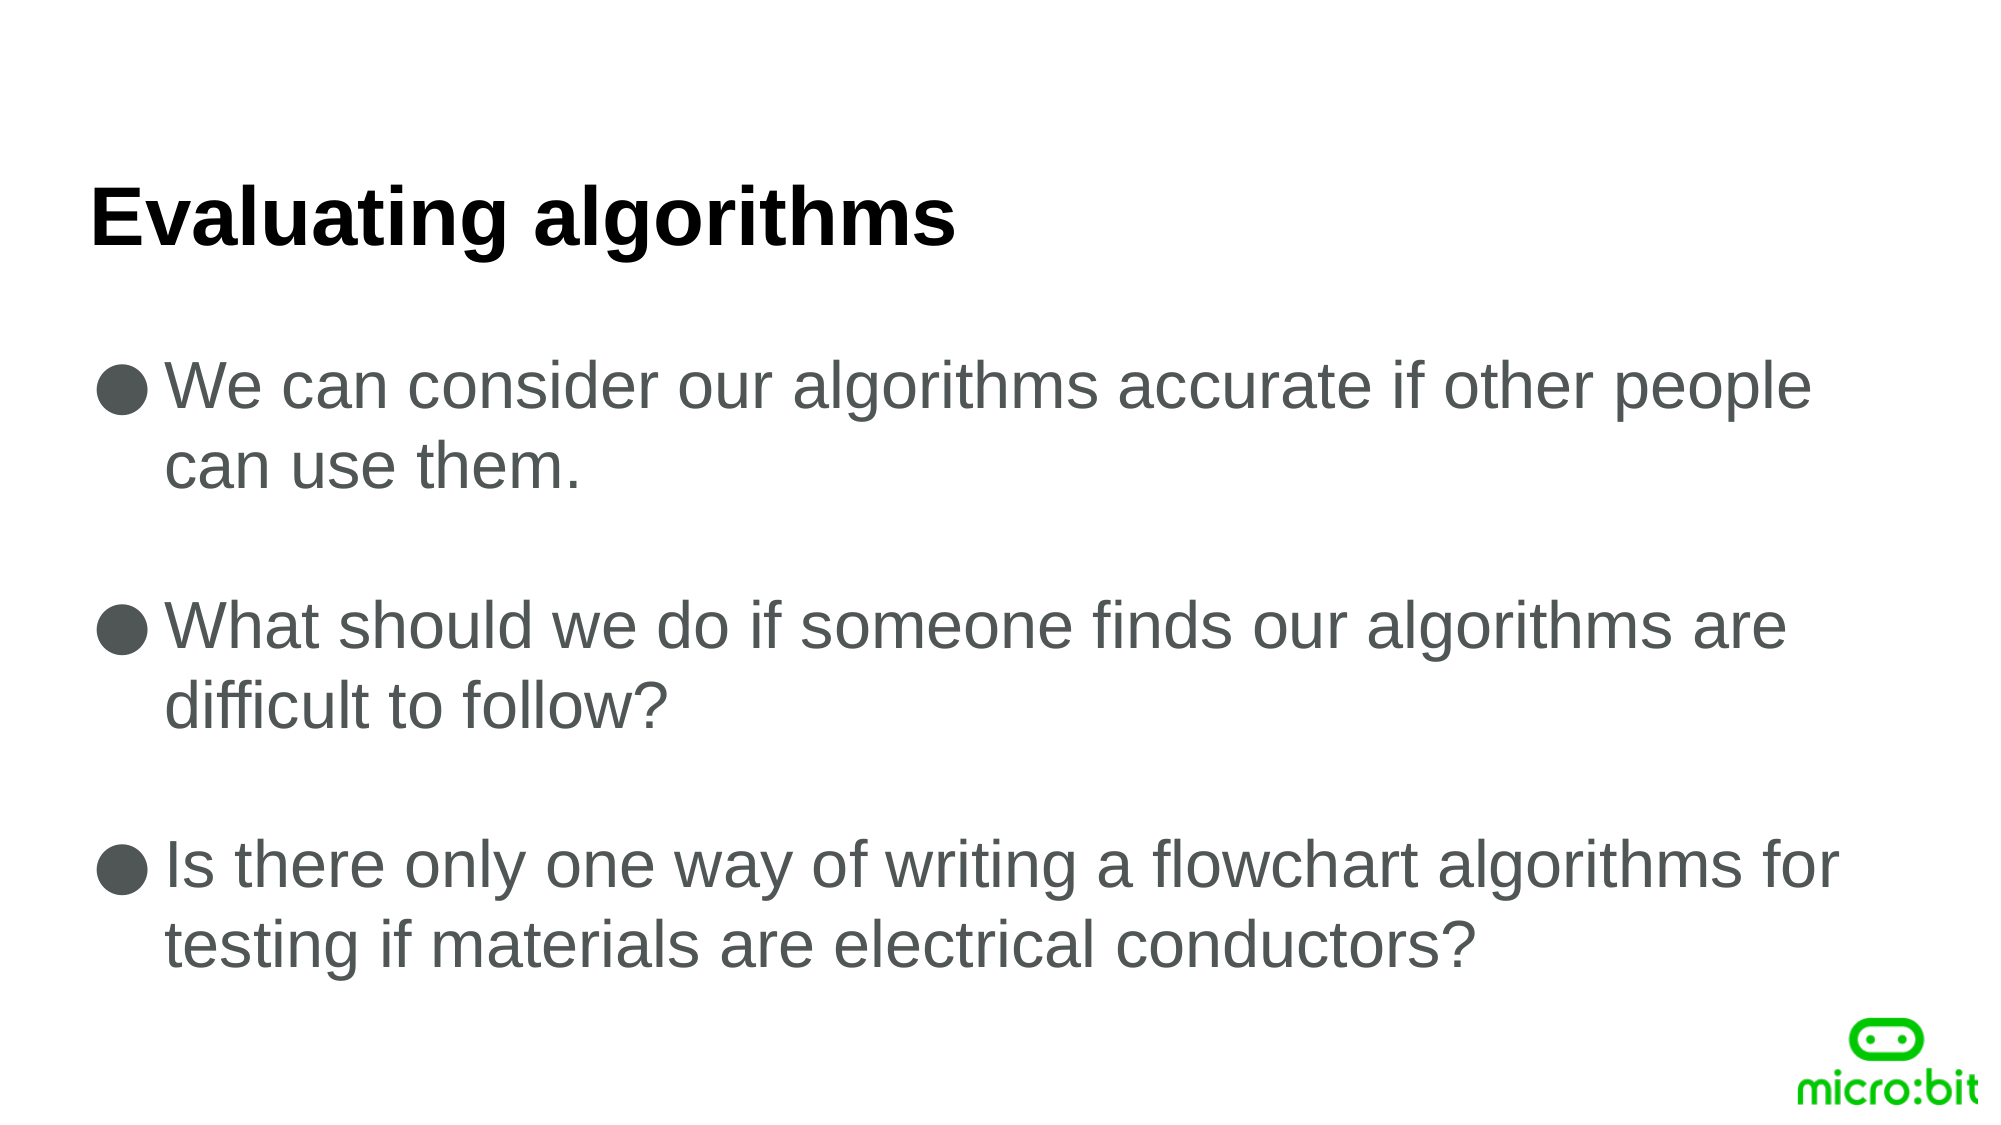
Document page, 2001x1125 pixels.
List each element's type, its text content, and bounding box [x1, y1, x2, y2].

text_box Evaluating algorithms We can consider our algorithms accurate if other people can use them. What should we do if someone finds our algorithms are difficult to follow? Is there only one way of writing a flowchart algorithms for testing if materials are electrical conductors? [74, 68, 1926, 892]
picture [1797, 1017, 1978, 1106]
